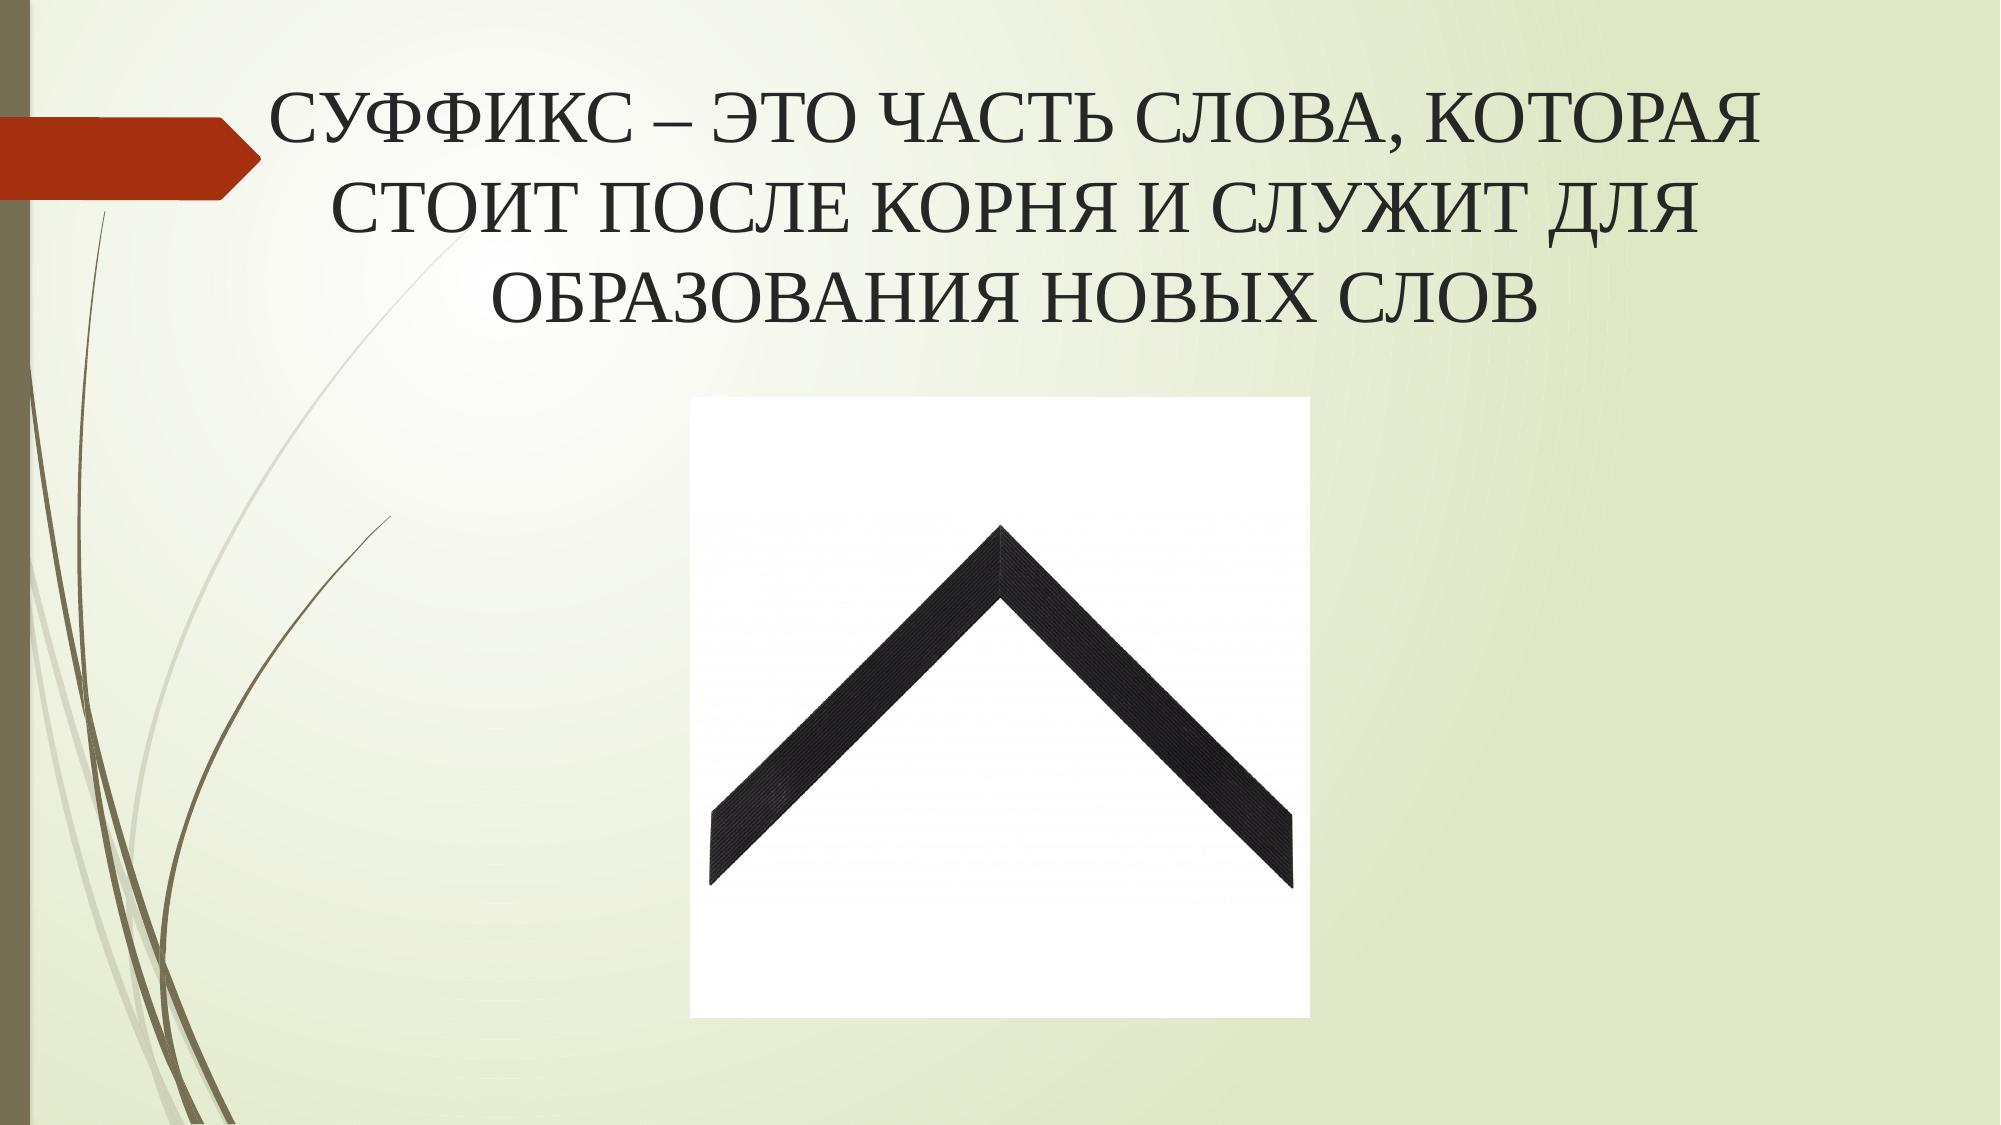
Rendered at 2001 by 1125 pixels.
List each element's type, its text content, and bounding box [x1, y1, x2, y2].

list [689, 397, 1311, 1018]
title СУФФИКС – ЭТО ЧАСТЬ СЛОВА, КОТОРАЯ СТОИТ ПОСЛЕ КОРНЯ И СЛУЖИТ ДЛЯ ОБРАЗОВАНИЯ НОВЫХ СЛОВ [137, 59, 1895, 398]
